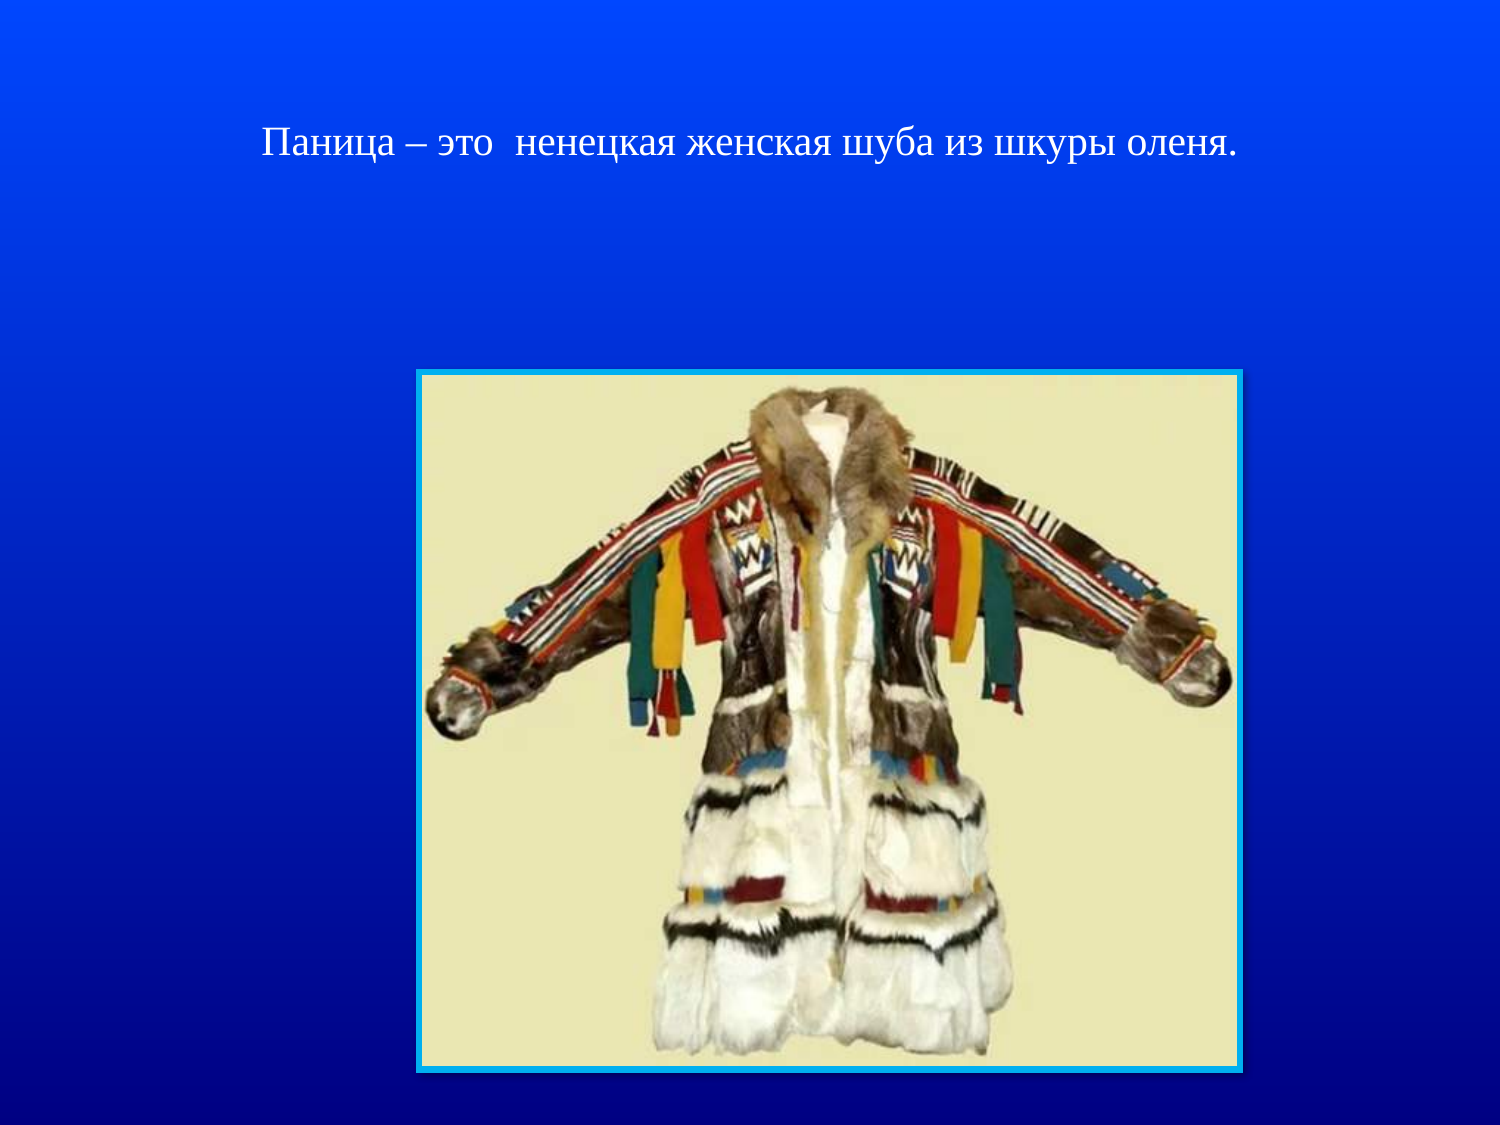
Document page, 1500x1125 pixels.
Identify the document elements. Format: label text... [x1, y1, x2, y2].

picture [423, 376, 1236, 1065]
title Паница – это ненецкая женская шуба из шкуры оленя. [75, 45, 1425, 233]
